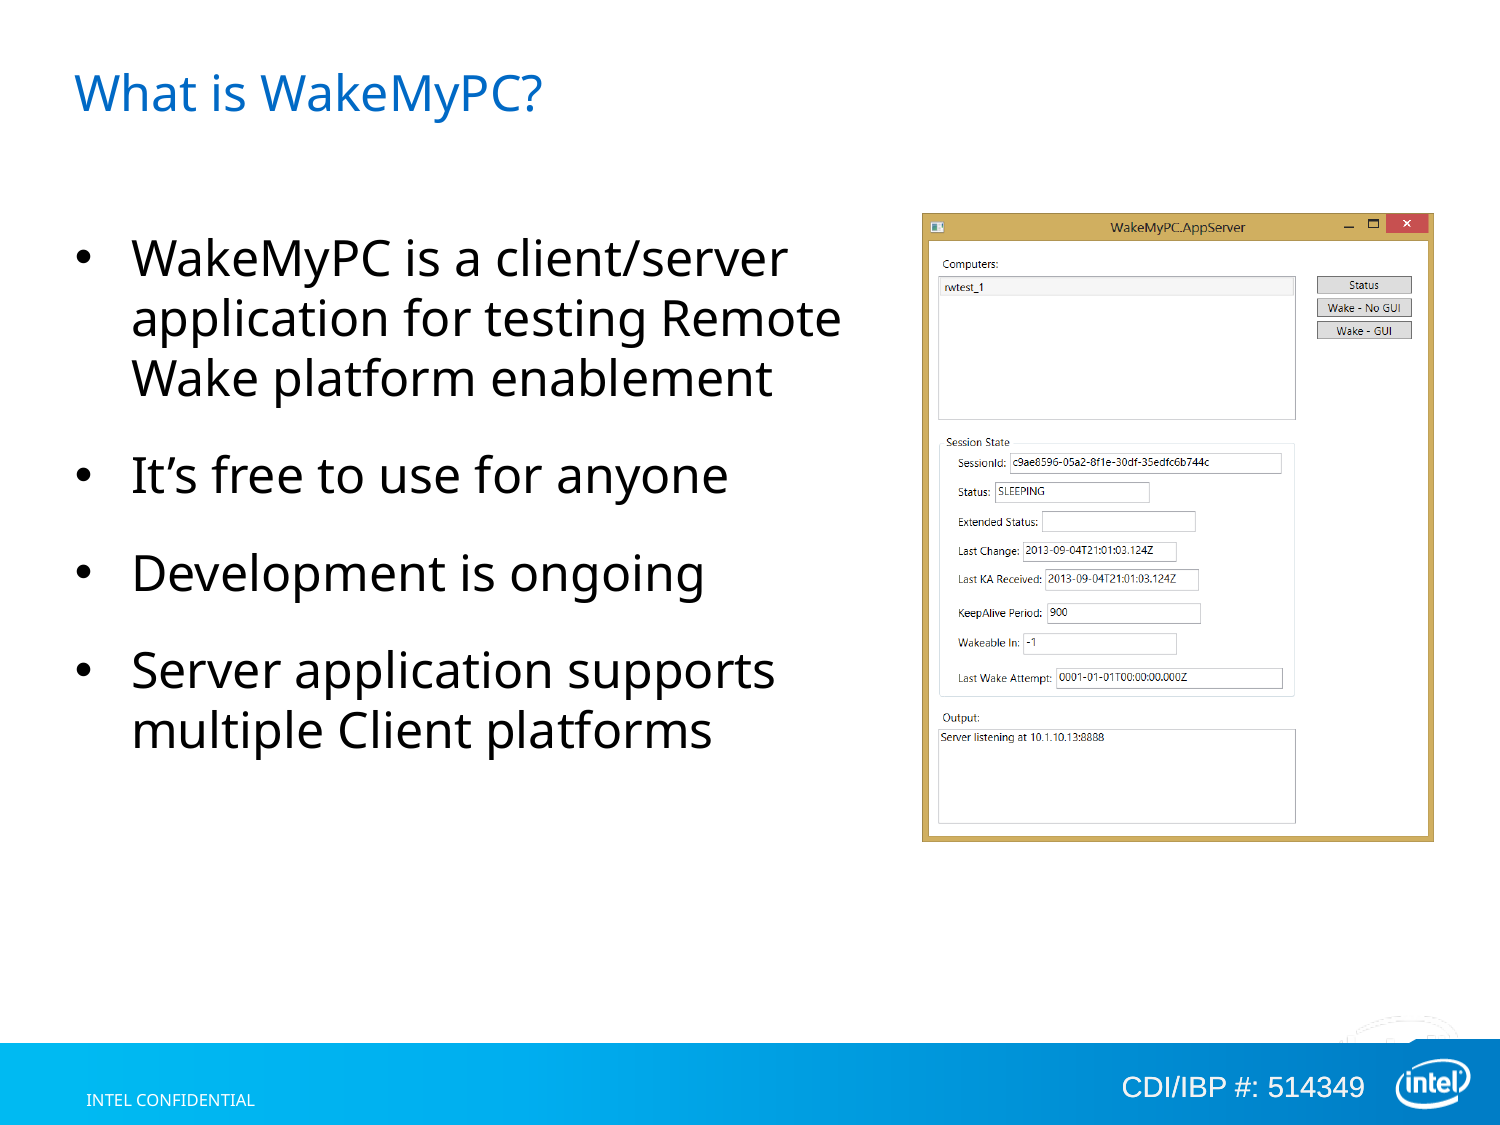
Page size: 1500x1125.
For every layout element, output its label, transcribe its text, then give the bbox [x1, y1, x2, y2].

picture [922, 213, 1435, 842]
picture [0, 1015, 1500, 1125]
list WakeMyPC is a client/server application for testing Remote Wake platform enablement It’s free to use for anyone Development is ongoing Server application supports multiple Client platforms [74, 226, 856, 971]
picture [1244, 1091, 1254, 1125]
picture [1289, 1097, 1296, 1125]
title What is WakeMyPC? [74, 66, 1402, 214]
picture [1307, 1092, 1314, 1125]
